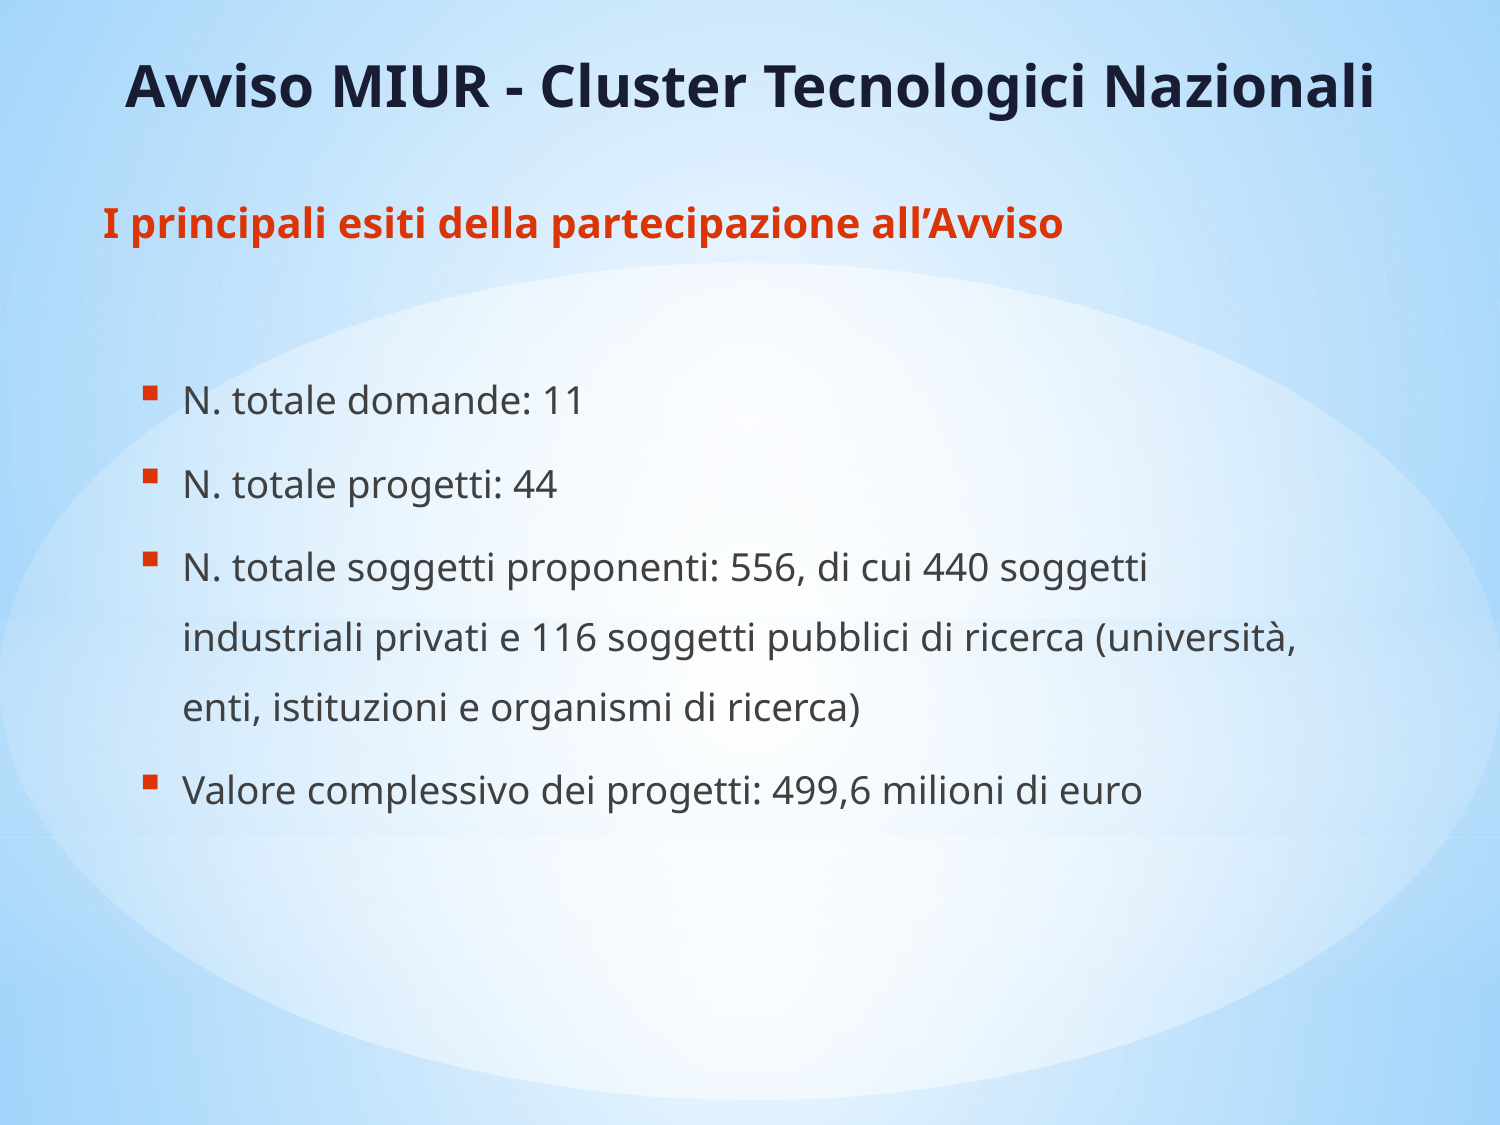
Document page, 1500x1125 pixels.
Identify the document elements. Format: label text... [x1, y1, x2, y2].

list N. totale domande: 11 N. totale progetti: 44 N. totale soggetti proponenti: 556, di cui 440 soggetti industriali privati e 116 soggetti pubblici di ricerca (università, enti, istituzioni e organismi di ricerca) Valore complessivo dei progetti: 499,6 milioni di euro [123, 345, 1318, 823]
text_box Avviso MIUR - Cluster Tecnologici Nazionali [76, 31, 1427, 138]
text_box I principali esiti della partecipazione all’Avviso [88, 189, 1187, 305]
